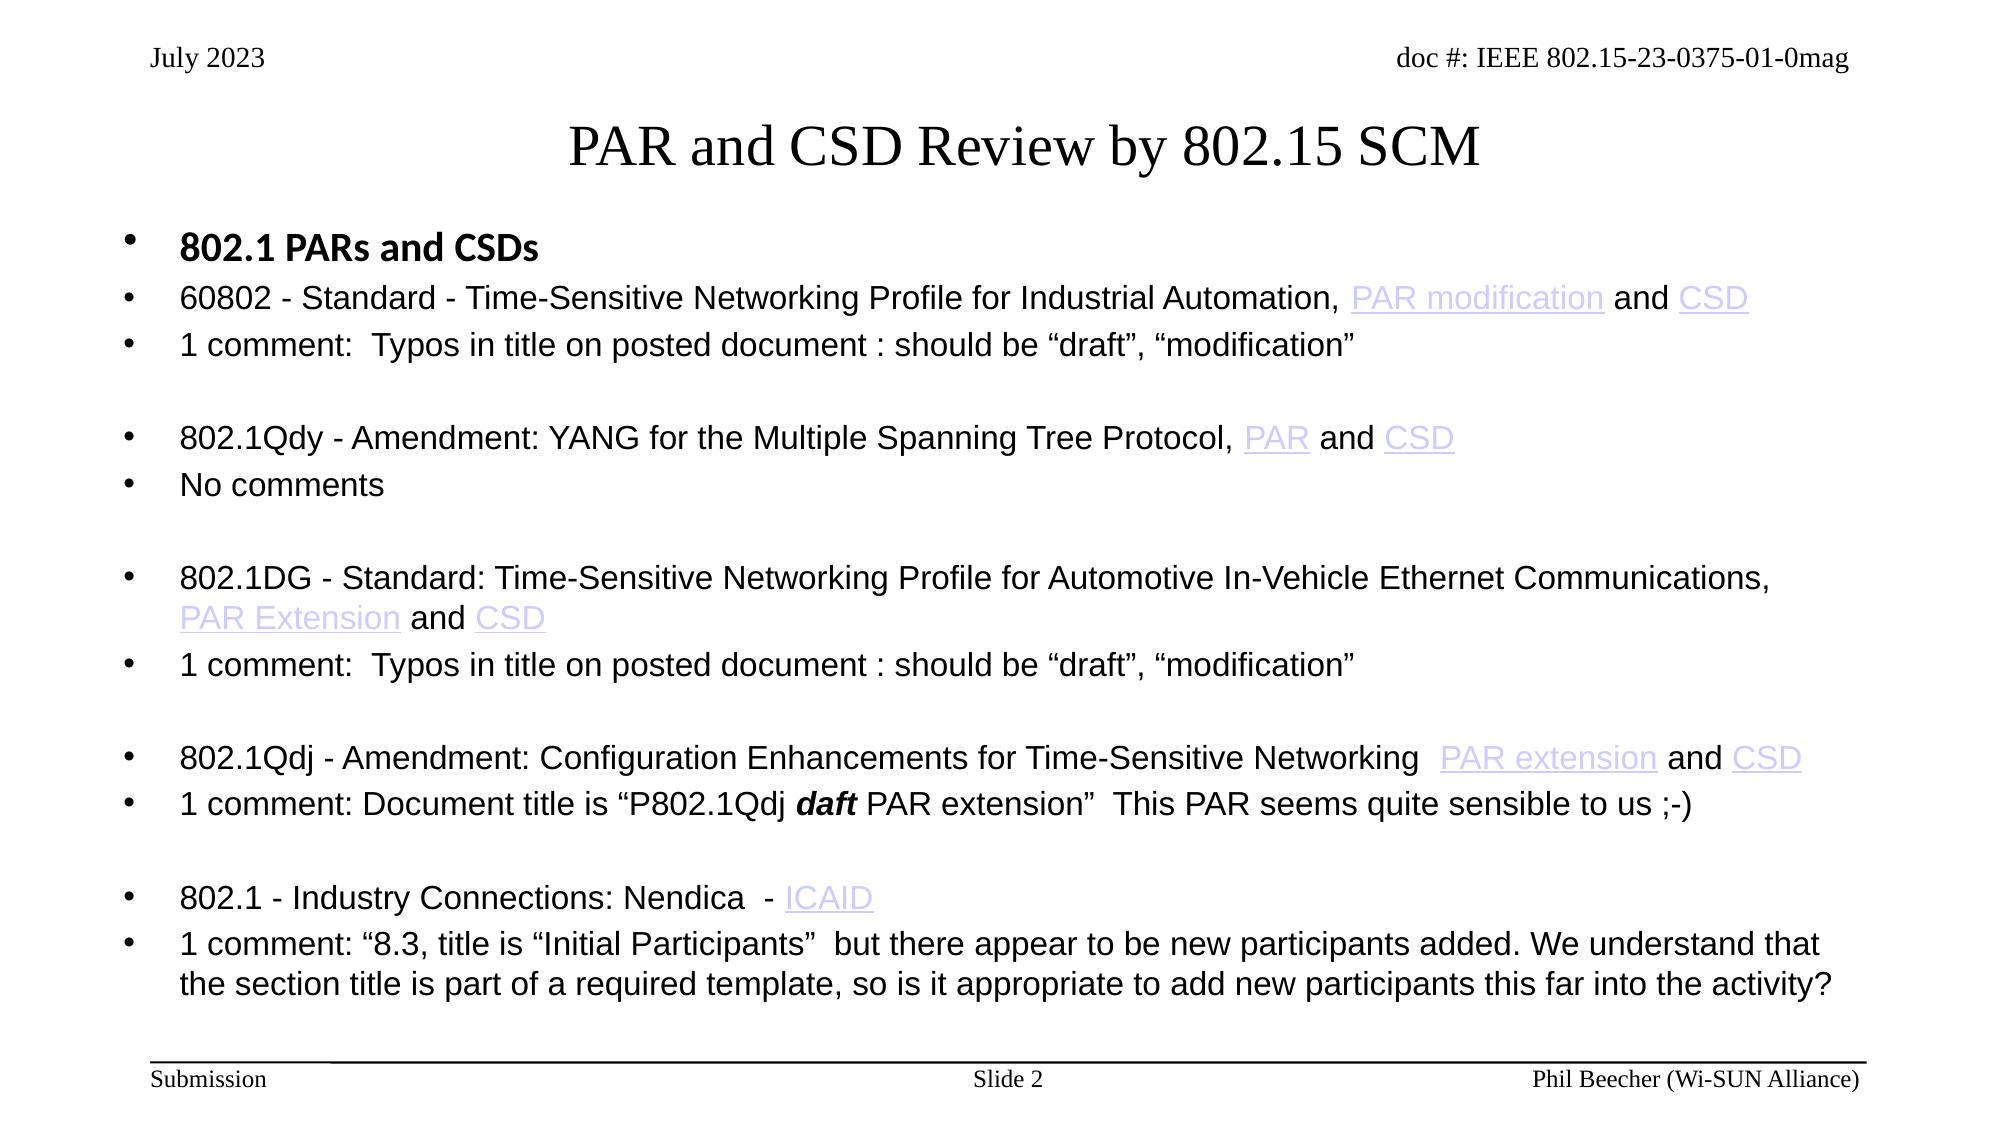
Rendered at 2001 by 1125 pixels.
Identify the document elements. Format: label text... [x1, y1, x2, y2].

footer Phil Beecher (Wi-SUN Alliance) [1362, 1062, 1875, 1093]
slide_number Slide 2 [964, 1061, 1053, 1093]
title PAR and CSD Review by 802.15 SCM [175, 109, 1875, 175]
list 802.1 PARs and CSDs 60802 - Standard - Time-Sensitive Networking Profile for Industrial Automation, PAR modification and CSD 1 comment: Typos in title on posted document : should be “draft”, “modification” 802.1Qdy - Amendment: YANG for the Multiple Spanning Tree Protocol, PAR and CSD No comments 802.1DG - Standard: Time-Sensitive Networking Profile for Automotive In-Vehicle Ethernet Communications, PAR Extension and CSD 1 comment: Typos in title on posted document : should be “draft”, “modification” 802.1Qdj - Amendment: Configuration Enhancements for Time-Sensitive Networking PAR extension and CSD 1 comment: Document title is “P802.1Qdj daft PAR extension” This PAR seems quite sensible to us ;-) 802.1 - Industry Connections: Nendica - ICAID 1 comment: “8.3, title is “Initial Participants” but there appear to be new participants added. We understand that the section title is part of a required template, so is it appropriate to add new participants this far into the activity? [108, 212, 1892, 1050]
